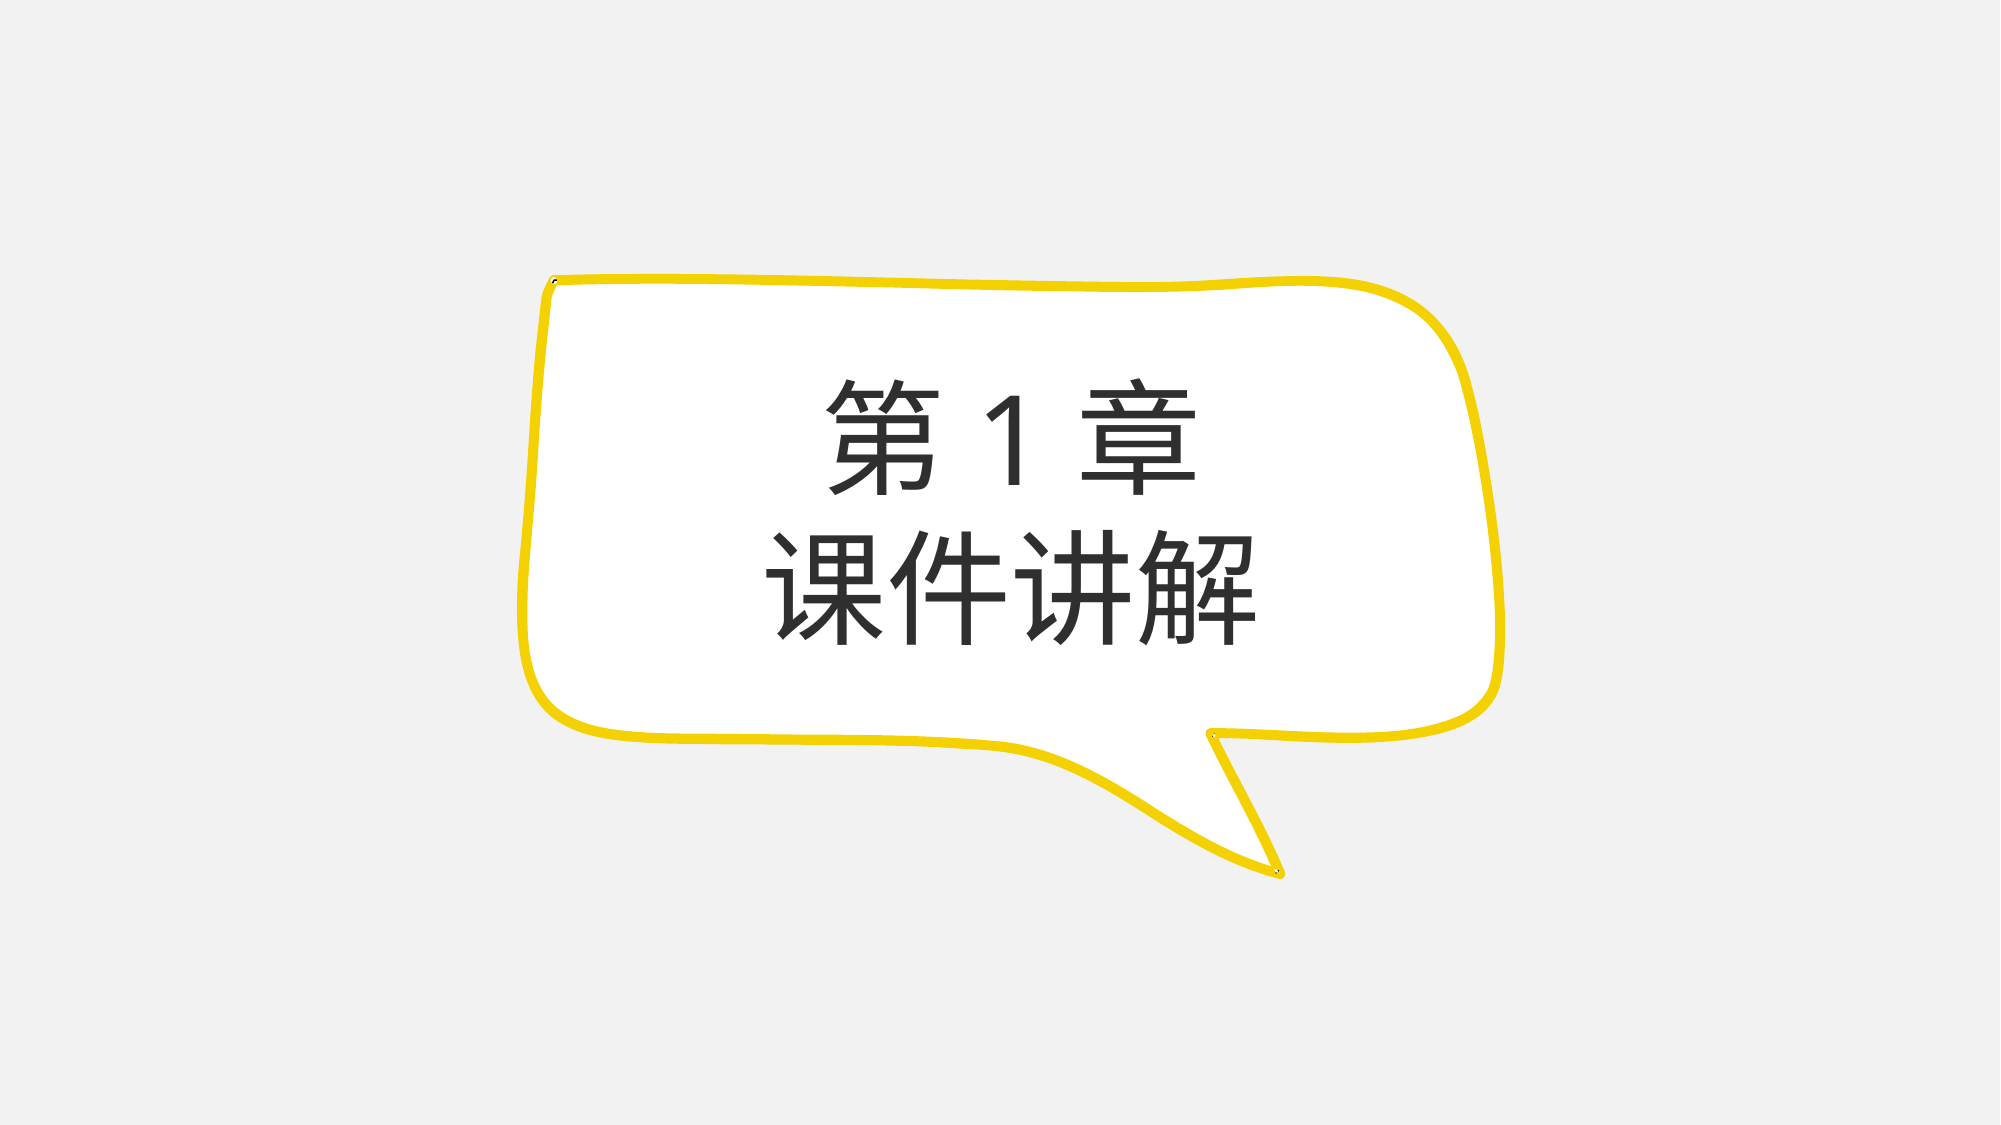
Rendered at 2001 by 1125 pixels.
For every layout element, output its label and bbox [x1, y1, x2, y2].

text_box [515, 245, 1521, 880]
